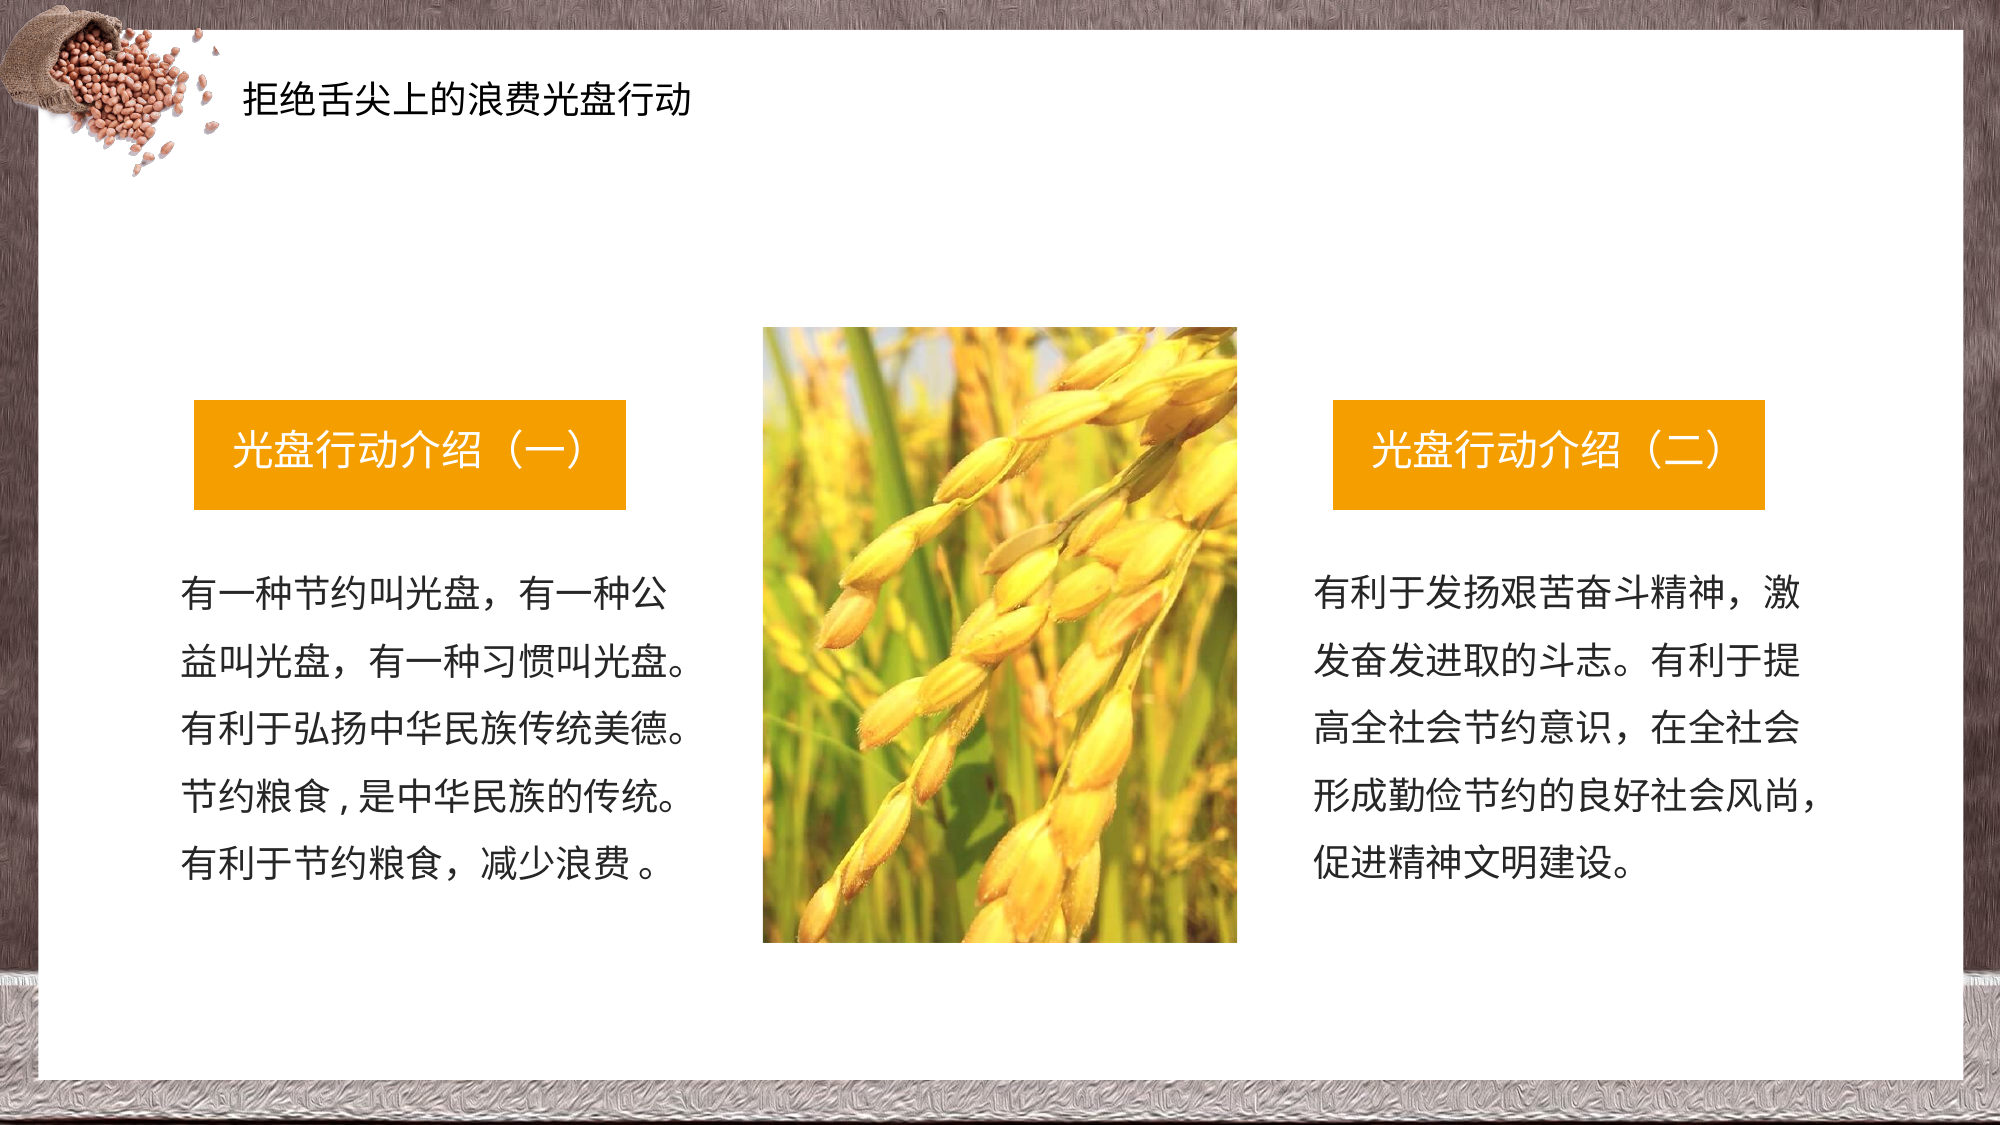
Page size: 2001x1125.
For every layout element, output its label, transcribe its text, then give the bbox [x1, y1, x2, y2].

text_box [165, 401, 708, 890]
text_box 拒绝舌尖上的浪费光盘行动 [230, 68, 708, 129]
picture [0, 0, 2000, 1125]
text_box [1298, 401, 1821, 889]
